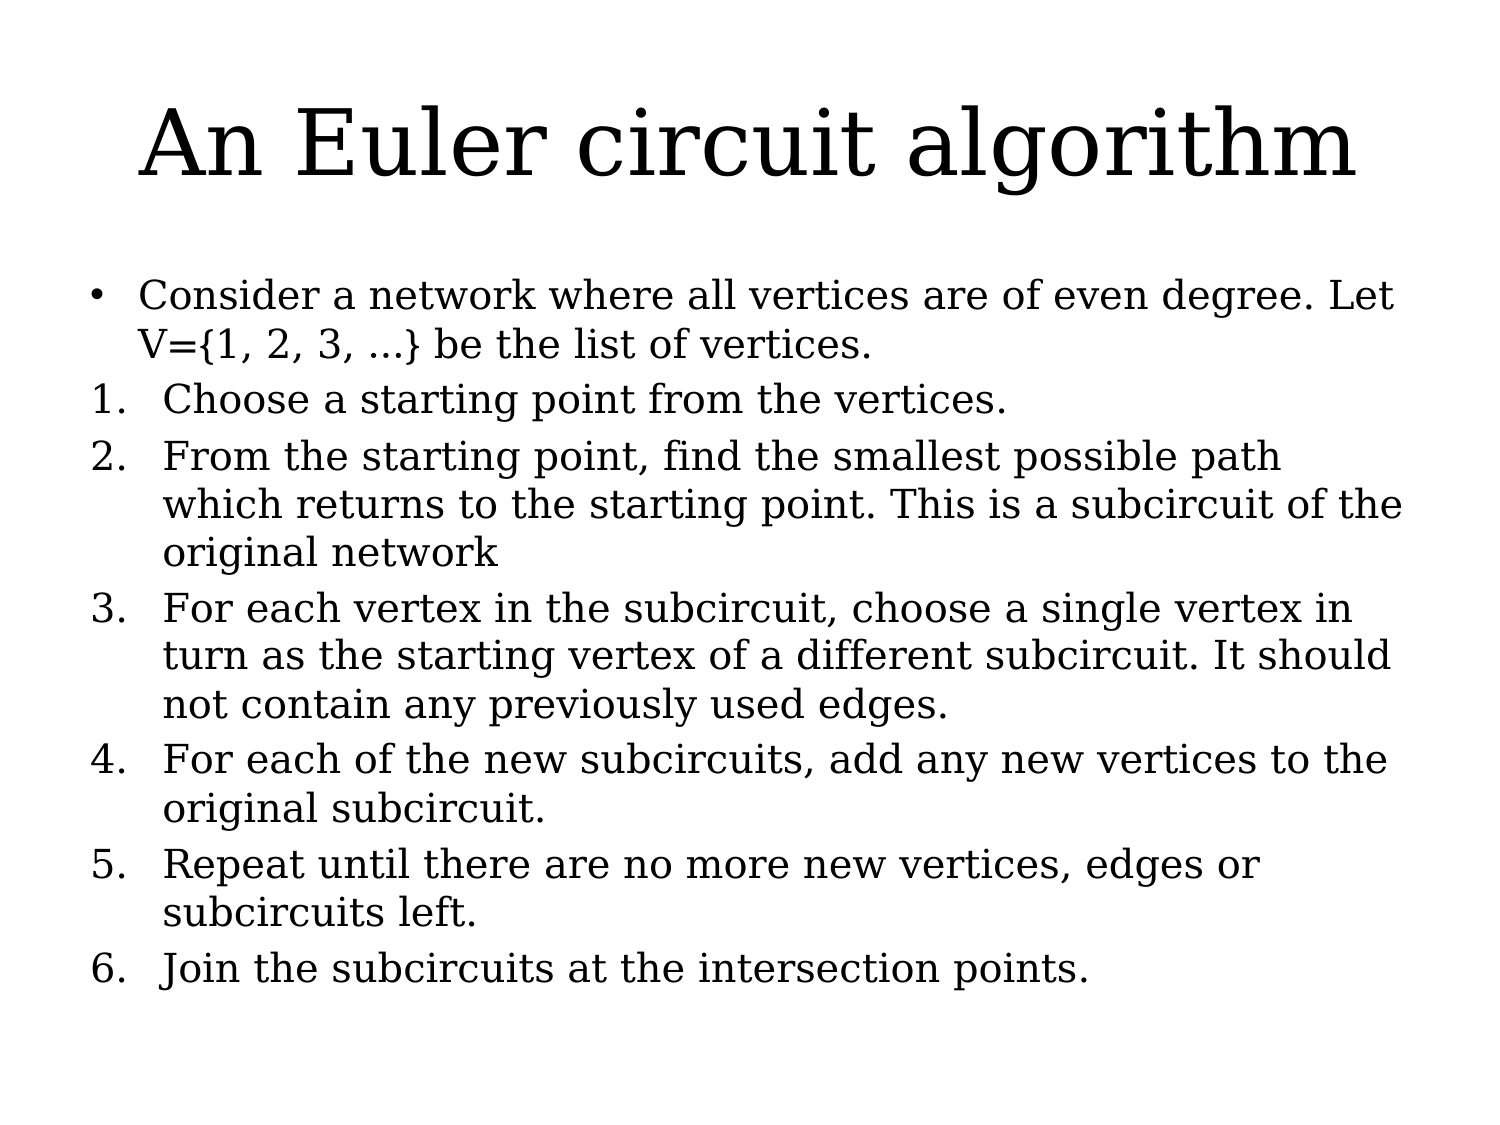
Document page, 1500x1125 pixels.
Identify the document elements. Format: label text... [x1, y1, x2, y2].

title An Euler circuit algorithm [75, 45, 1425, 233]
list Consider a network where all vertices are of even degree. Let V={1, 2, 3, …} be the list of vertices. Choose a starting point from the vertices. From the starting point, find the smallest possible path which returns to the starting point. This is a subcircuit of the original network For each vertex in the subcircuit, choose a single vertex in turn as the starting vertex of a different subcircuit. It should not contain any previously used edges. For each of the new subcircuits, add any new vertices to the original subcircuit. Repeat until there are no more new vertices, edges or subcircuits left. Join the subcircuits at the intersection points. [75, 262, 1425, 1005]
